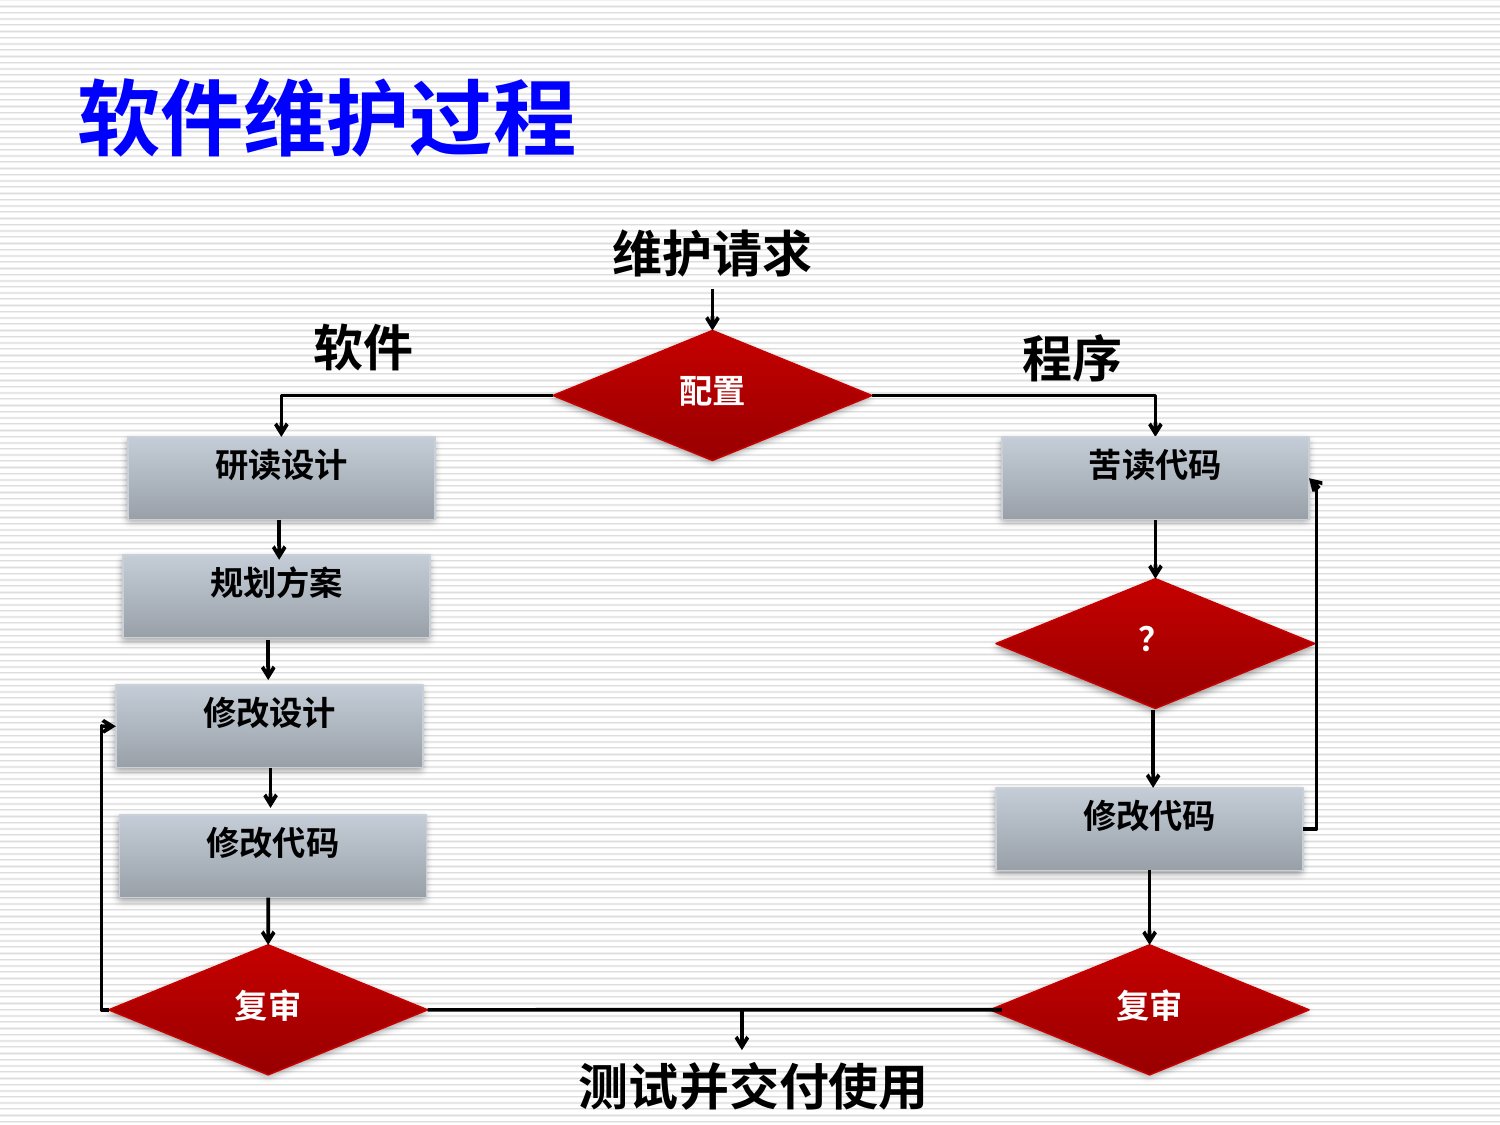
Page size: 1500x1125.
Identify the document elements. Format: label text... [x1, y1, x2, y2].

text_box 维护请求 [570, 214, 855, 290]
text_box 研读设计 [127, 436, 436, 520]
picture [0, 0, 1500, 1125]
text_box 修改设计 [115, 684, 424, 768]
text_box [280, 395, 554, 438]
text_box 修改代码 [121, 814, 427, 898]
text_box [1302, 477, 1310, 830]
text_box 软件 [222, 308, 506, 384]
text_box 修改代码 [995, 787, 1304, 871]
text_box 苦读代码 [1001, 436, 1310, 520]
text_box 程序 [930, 319, 1215, 395]
text_box 复审 [119, 945, 427, 1076]
text_box 规划方案 [122, 554, 431, 638]
text_box 复审 [995, 945, 1310, 1076]
text_box ？ [995, 579, 1297, 710]
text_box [871, 395, 1156, 438]
text_box 配置 [553, 331, 871, 462]
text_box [108, 725, 117, 1010]
text_box 测试并交付使用 [553, 1047, 955, 1123]
text_box 软件维护过程 [62, 58, 1413, 172]
